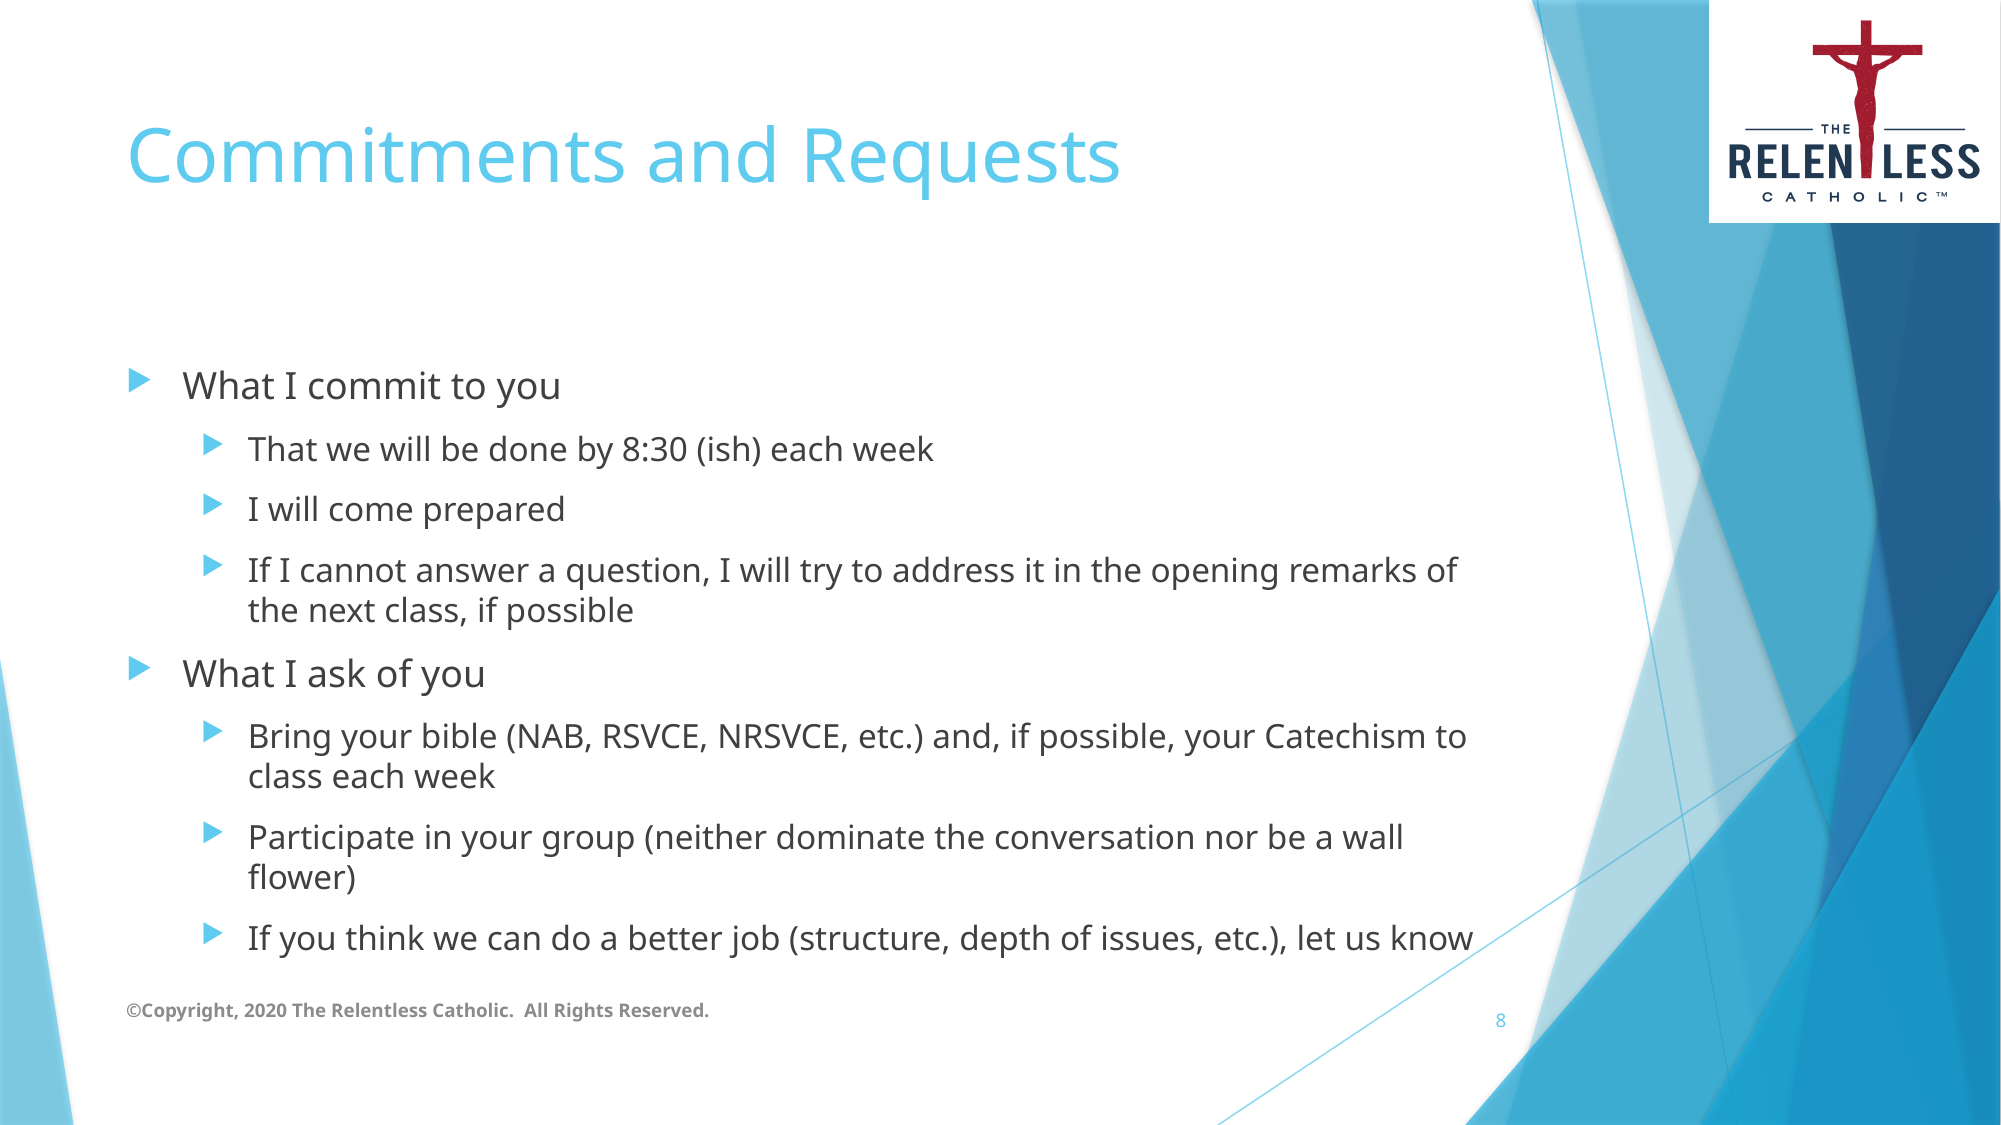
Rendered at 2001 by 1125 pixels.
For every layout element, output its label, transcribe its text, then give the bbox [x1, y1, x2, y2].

footer ©Copyright, 2020 The Relentless Catholic. All Rights Reserved. [111, 991, 1145, 1051]
title Commitments and Requests [111, 99, 1522, 317]
picture [1709, 0, 2000, 223]
list What I commit to you That we will be done by 8:30 (ish) each week I will come prepared If I cannot answer a question, I will try to address it in the opening remarks of the next class, if possible What I ask of you Bring your bible (NAB, RSVCE, NRSVCE, etc.) and, if possible, your Catechism to class each week Participate in your group (neither dominate the conversation nor be a wall flower) If you think we can do a better job (structure, depth of issues, etc.), let us know [111, 354, 1522, 992]
slide_number 8 [1409, 991, 1522, 1051]
